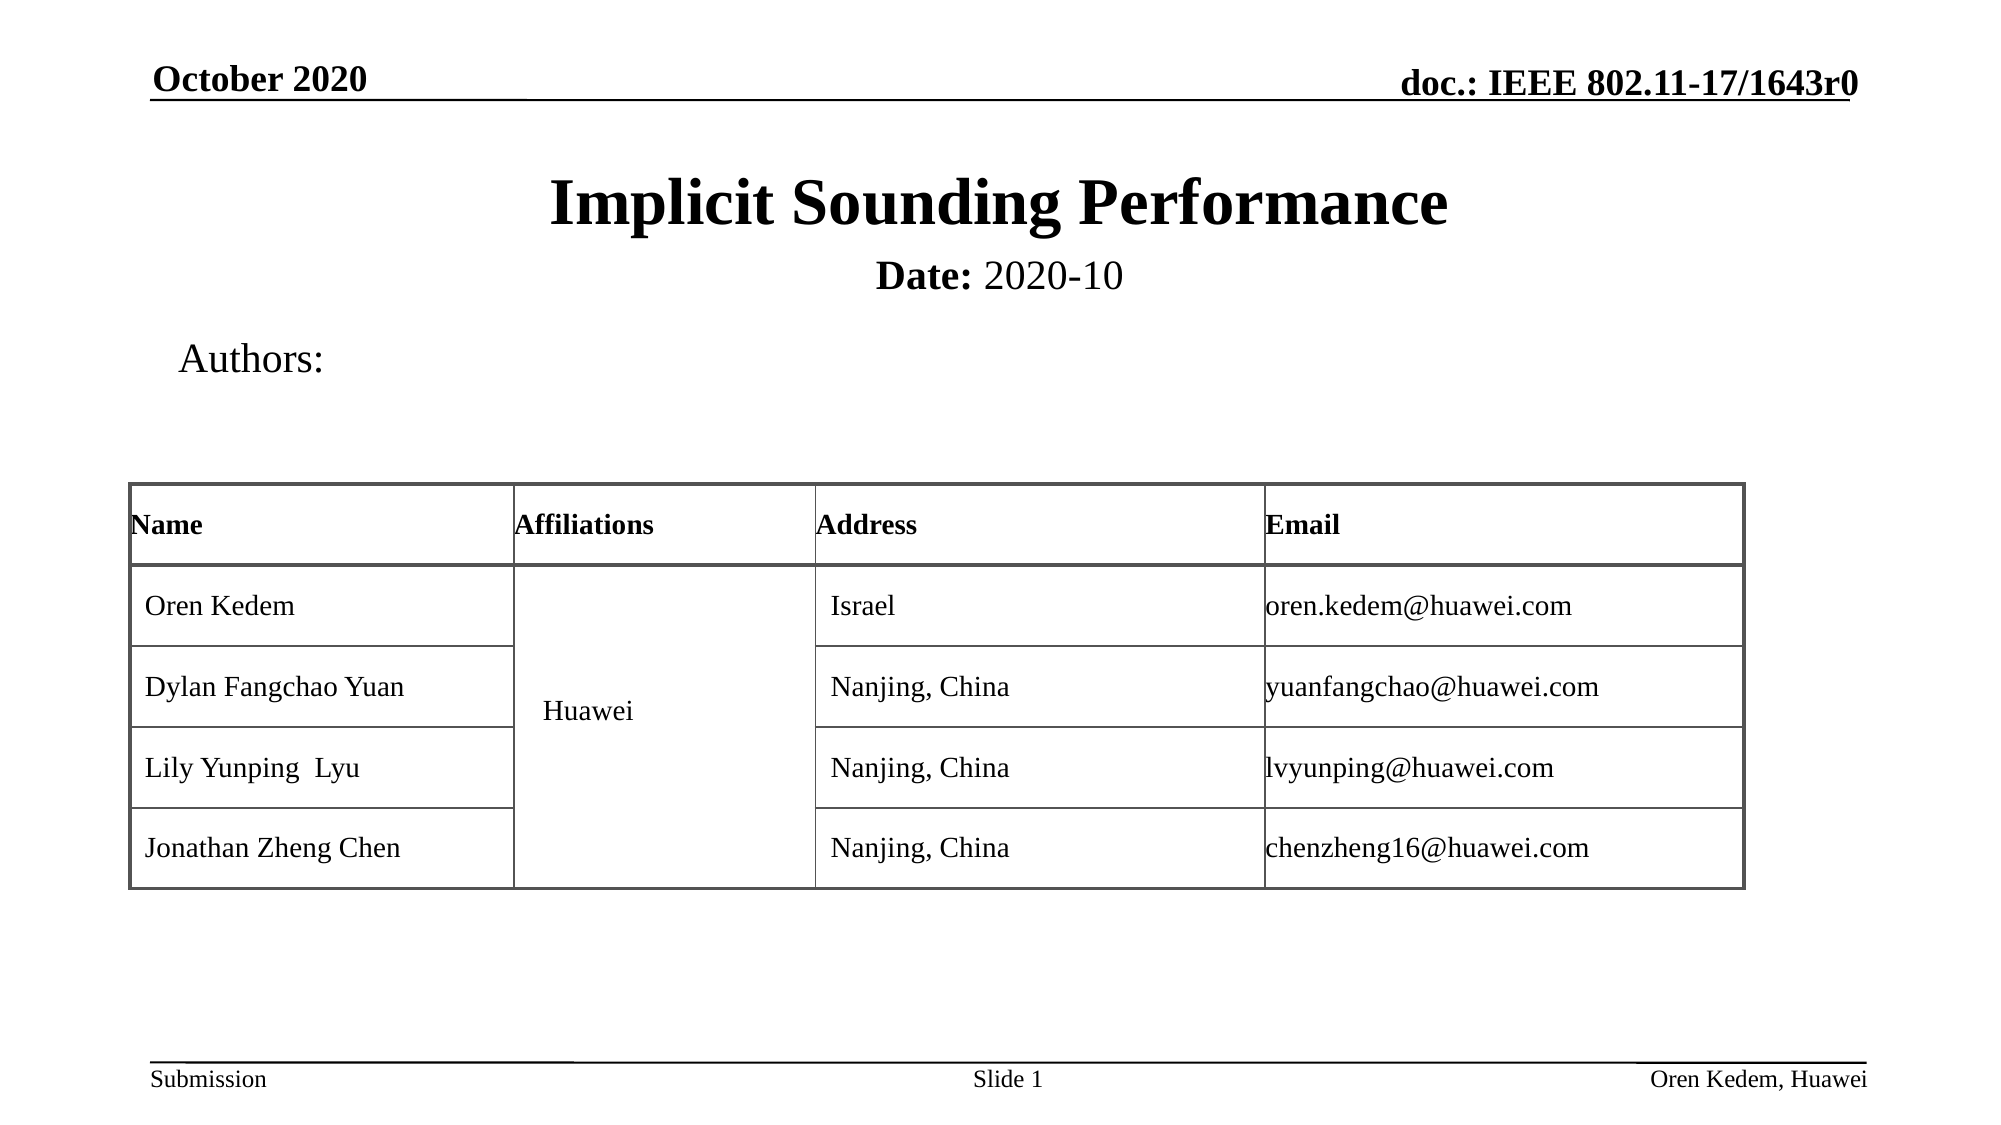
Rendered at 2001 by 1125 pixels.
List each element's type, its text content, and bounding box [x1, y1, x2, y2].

table_header Address [816, 486, 1264, 563]
table_header Email [1266, 486, 1742, 563]
footer Oren Kedem, Huawei [1171, 1061, 1869, 1093]
table_header Name [132, 486, 513, 563]
table_cell lvyunping@huawei.com [1266, 728, 1742, 807]
subtitle Date: 2020-10 [299, 239, 1701, 319]
table_cell Nanjing, China [816, 809, 1264, 887]
table_cell Oren Kedem [132, 567, 513, 645]
title Implicit Sounding Performance [149, 76, 1851, 319]
table_cell yuanfangchao@huawei.com [1266, 647, 1742, 726]
table_cell Nanjing, China [816, 647, 1264, 726]
table_cell oren.kedem@huawei.com [1266, 567, 1742, 645]
table_cell Jonathan Zheng Chen [132, 809, 513, 887]
table_header Affiliations [515, 486, 815, 563]
slide_number Slide 1 [950, 1061, 1067, 1123]
table_cell Israel [816, 567, 1264, 645]
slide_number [152, 54, 563, 100]
table_cell Dylan Fangchao Yuan [132, 647, 513, 726]
table_cell Lily Yunping Lyu [132, 728, 513, 807]
text_box Authors: [162, 323, 401, 387]
table_cell chenzheng16@huawei.com [1266, 809, 1742, 887]
table_cell Nanjing, China [816, 728, 1264, 807]
table_cell Huawei [515, 567, 815, 887]
